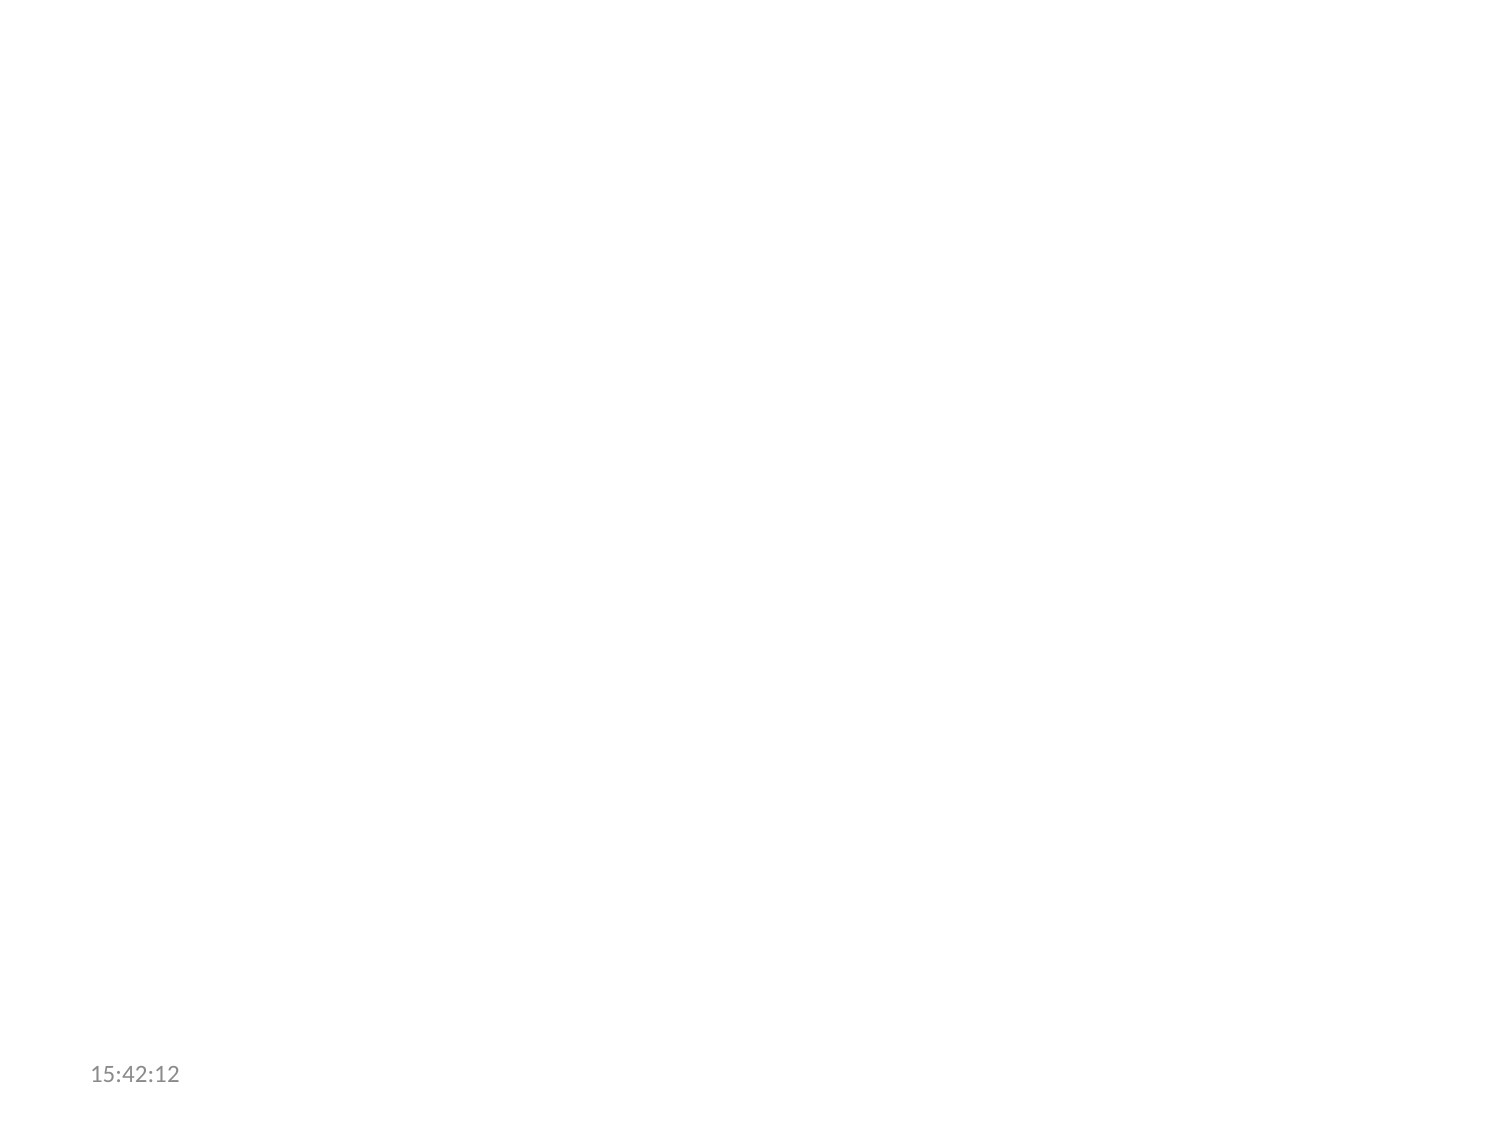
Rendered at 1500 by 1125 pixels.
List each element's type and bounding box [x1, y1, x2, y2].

slide_number [75, 1042, 425, 1103]
